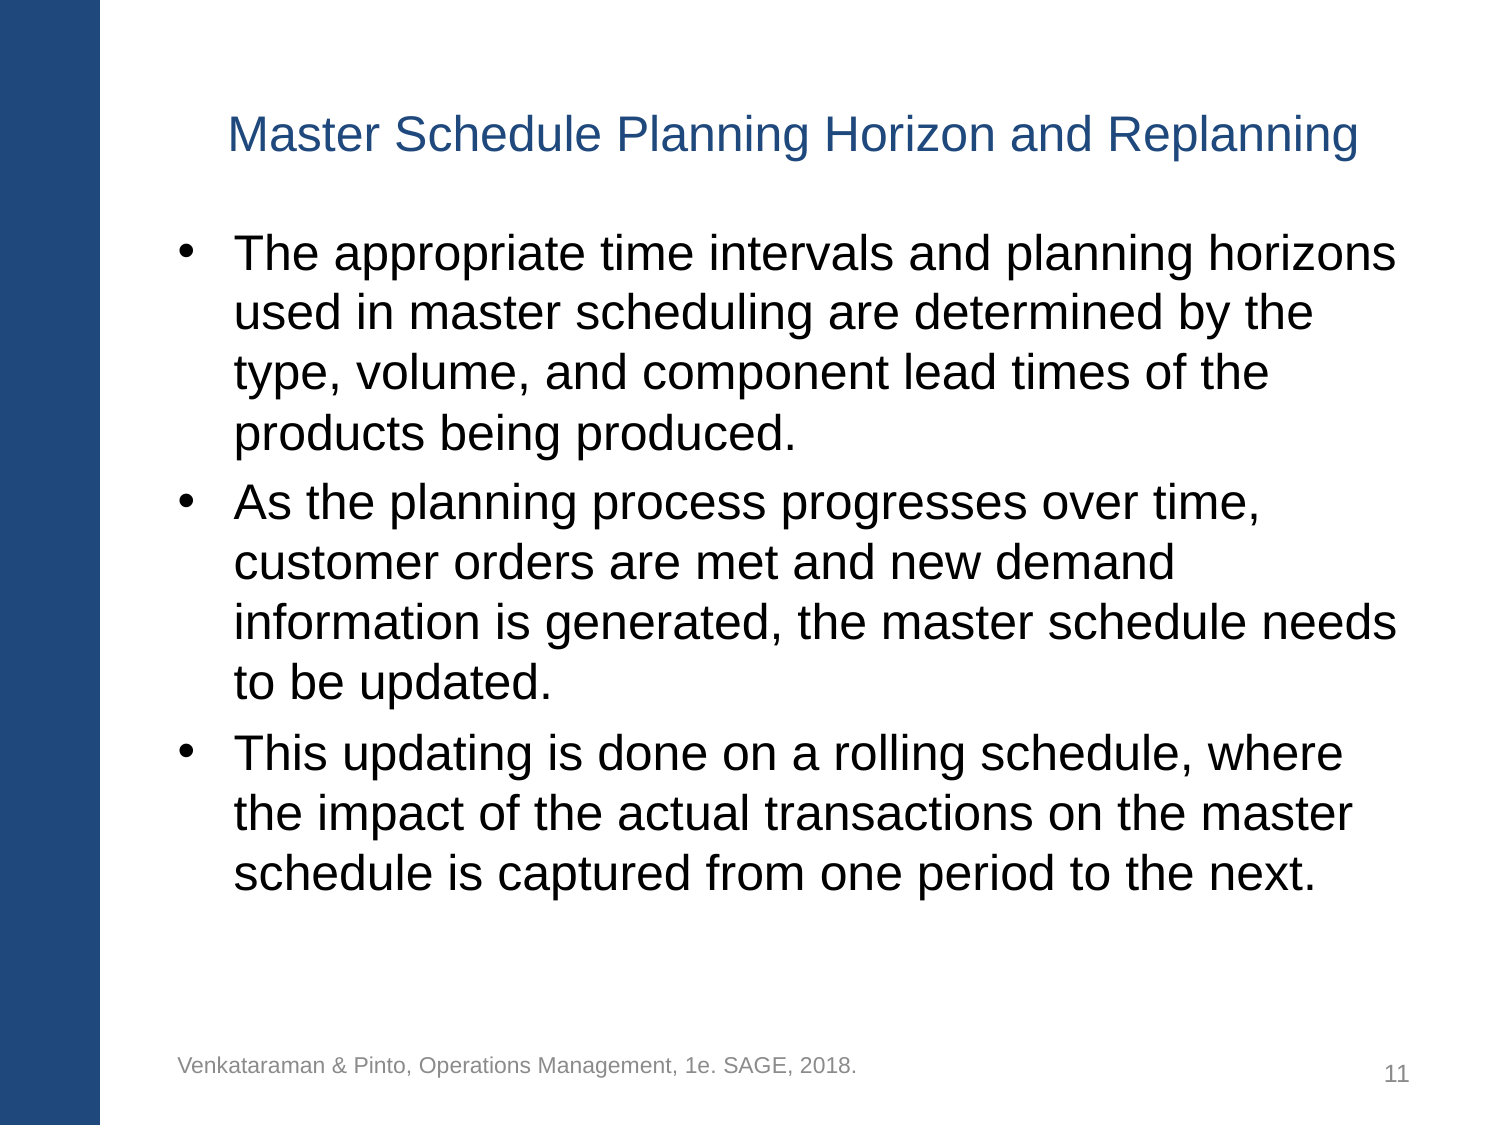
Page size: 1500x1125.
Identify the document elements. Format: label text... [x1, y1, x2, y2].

slide_number 11 [1350, 1042, 1425, 1103]
list The appropriate time intervals and planning horizons used in master scheduling are determined by the type, volume, and component lead times of the products being produced. As the planning process progresses over time, customer orders are met and new demand information is generated, the master schedule needs to be updated. This updating is done on a rolling schedule, where the impact of the actual transactions on the master schedule is captured from one period to the next. [162, 212, 1425, 1025]
footer Venkataraman & Pinto, Operations Management, 1e. SAGE, 2018. [162, 1042, 1313, 1103]
title Master Schedule Planning Horizon and Replanning [162, 37, 1425, 212]
